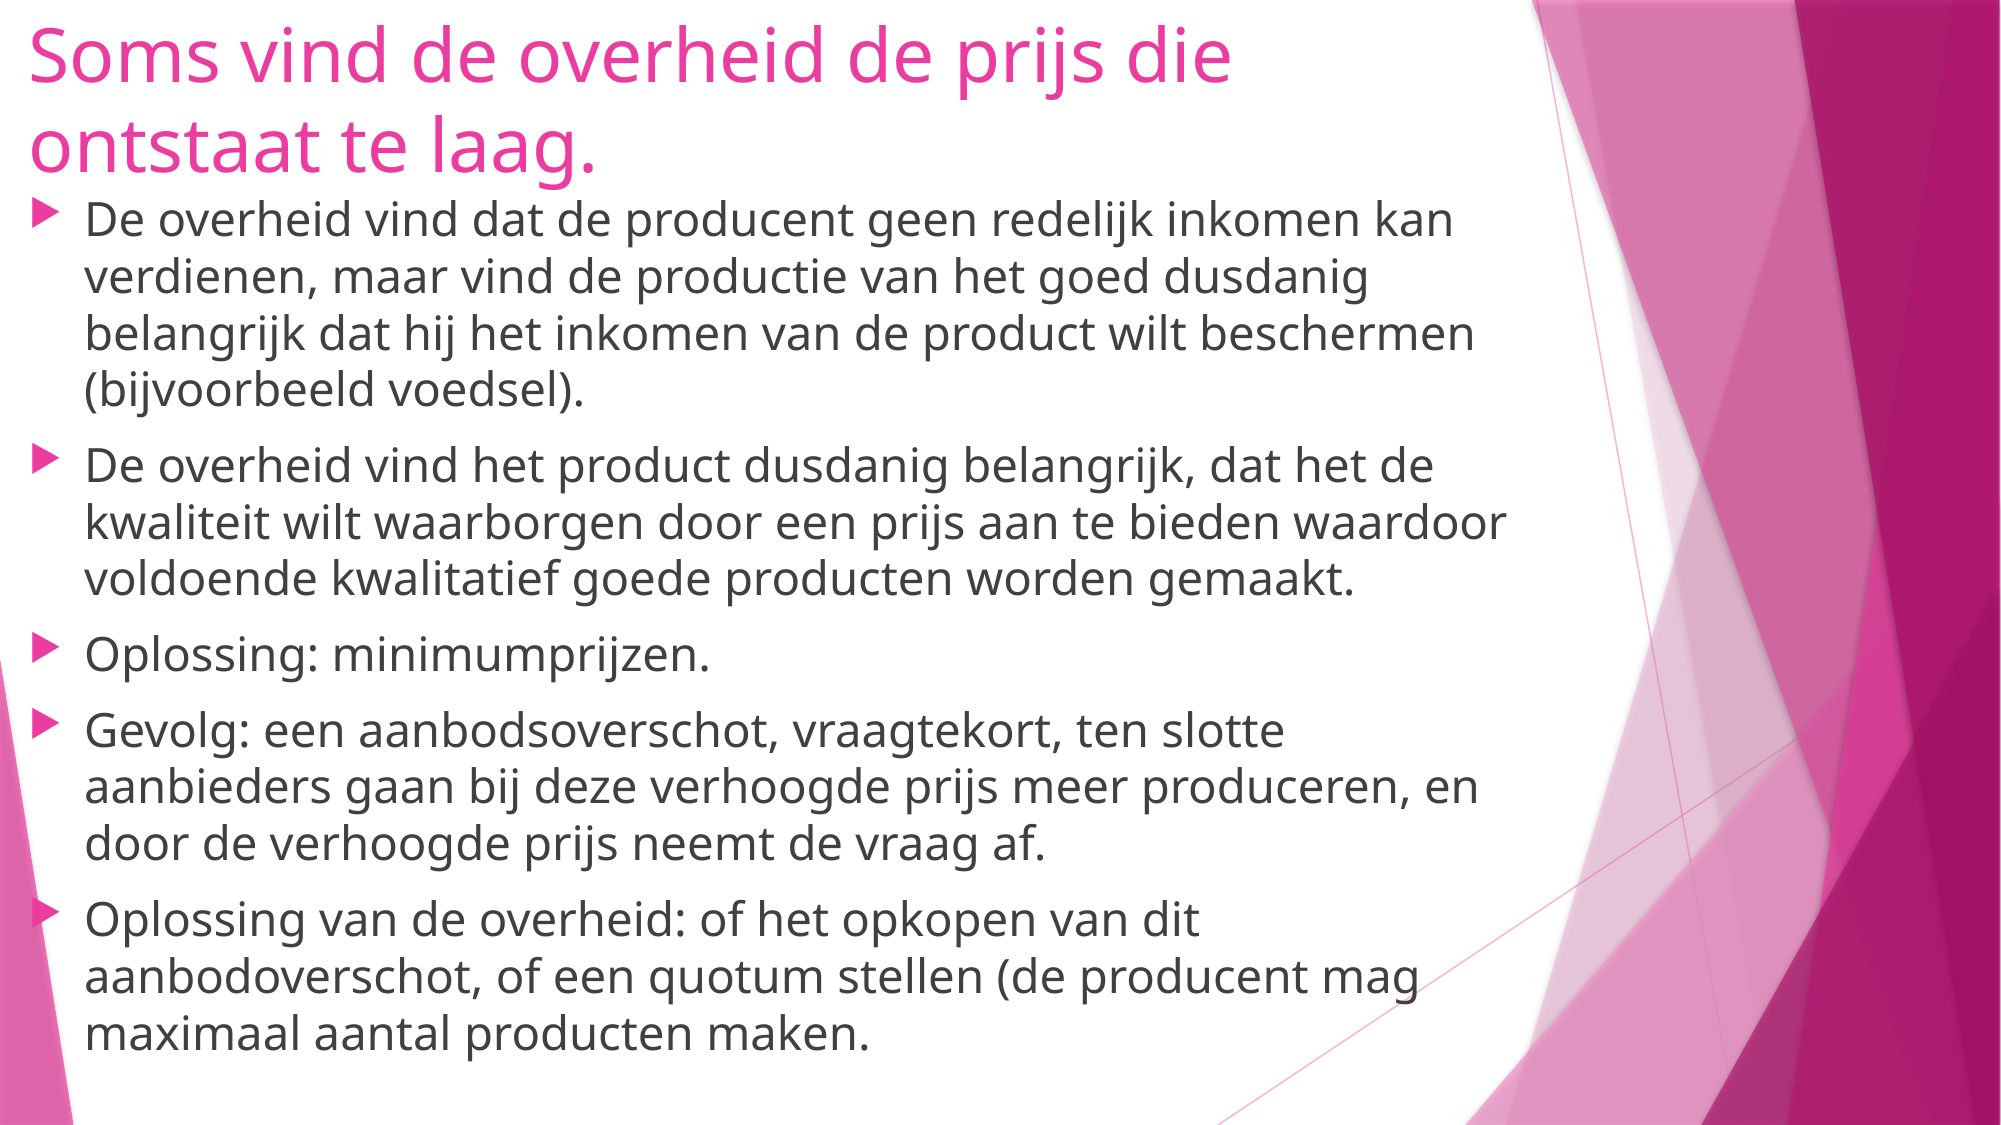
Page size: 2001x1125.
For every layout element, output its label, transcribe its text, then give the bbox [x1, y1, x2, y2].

list De overheid vind dat de producent geen redelijk inkomen kan verdienen, maar vind de productie van het goed dusdanig belangrijk dat hij het inkomen van de product wilt beschermen (bijvoorbeeld voedsel). De overheid vind het product dusdanig belangrijk, dat het de kwaliteit wilt waarborgen door een prijs aan te bieden waardoor voldoende kwalitatief goede producten worden gemaakt. Oplossing: minimumprijzen. Gevolg: een aanbodsoverschot, vraagtekort, ten slotte aanbieders gaan bij deze verhoogde prijs meer produceren, en door de verhoogde prijs neemt de vraag af. Oplossing van de overheid: of het opkopen van dit aanbodoverschot, of een quotum stellen (de producent mag maximaal aantal producten maken. [13, 181, 1532, 1094]
title Soms vind de overheid de prijs die ontstaat te laag. [13, 0, 1522, 181]
